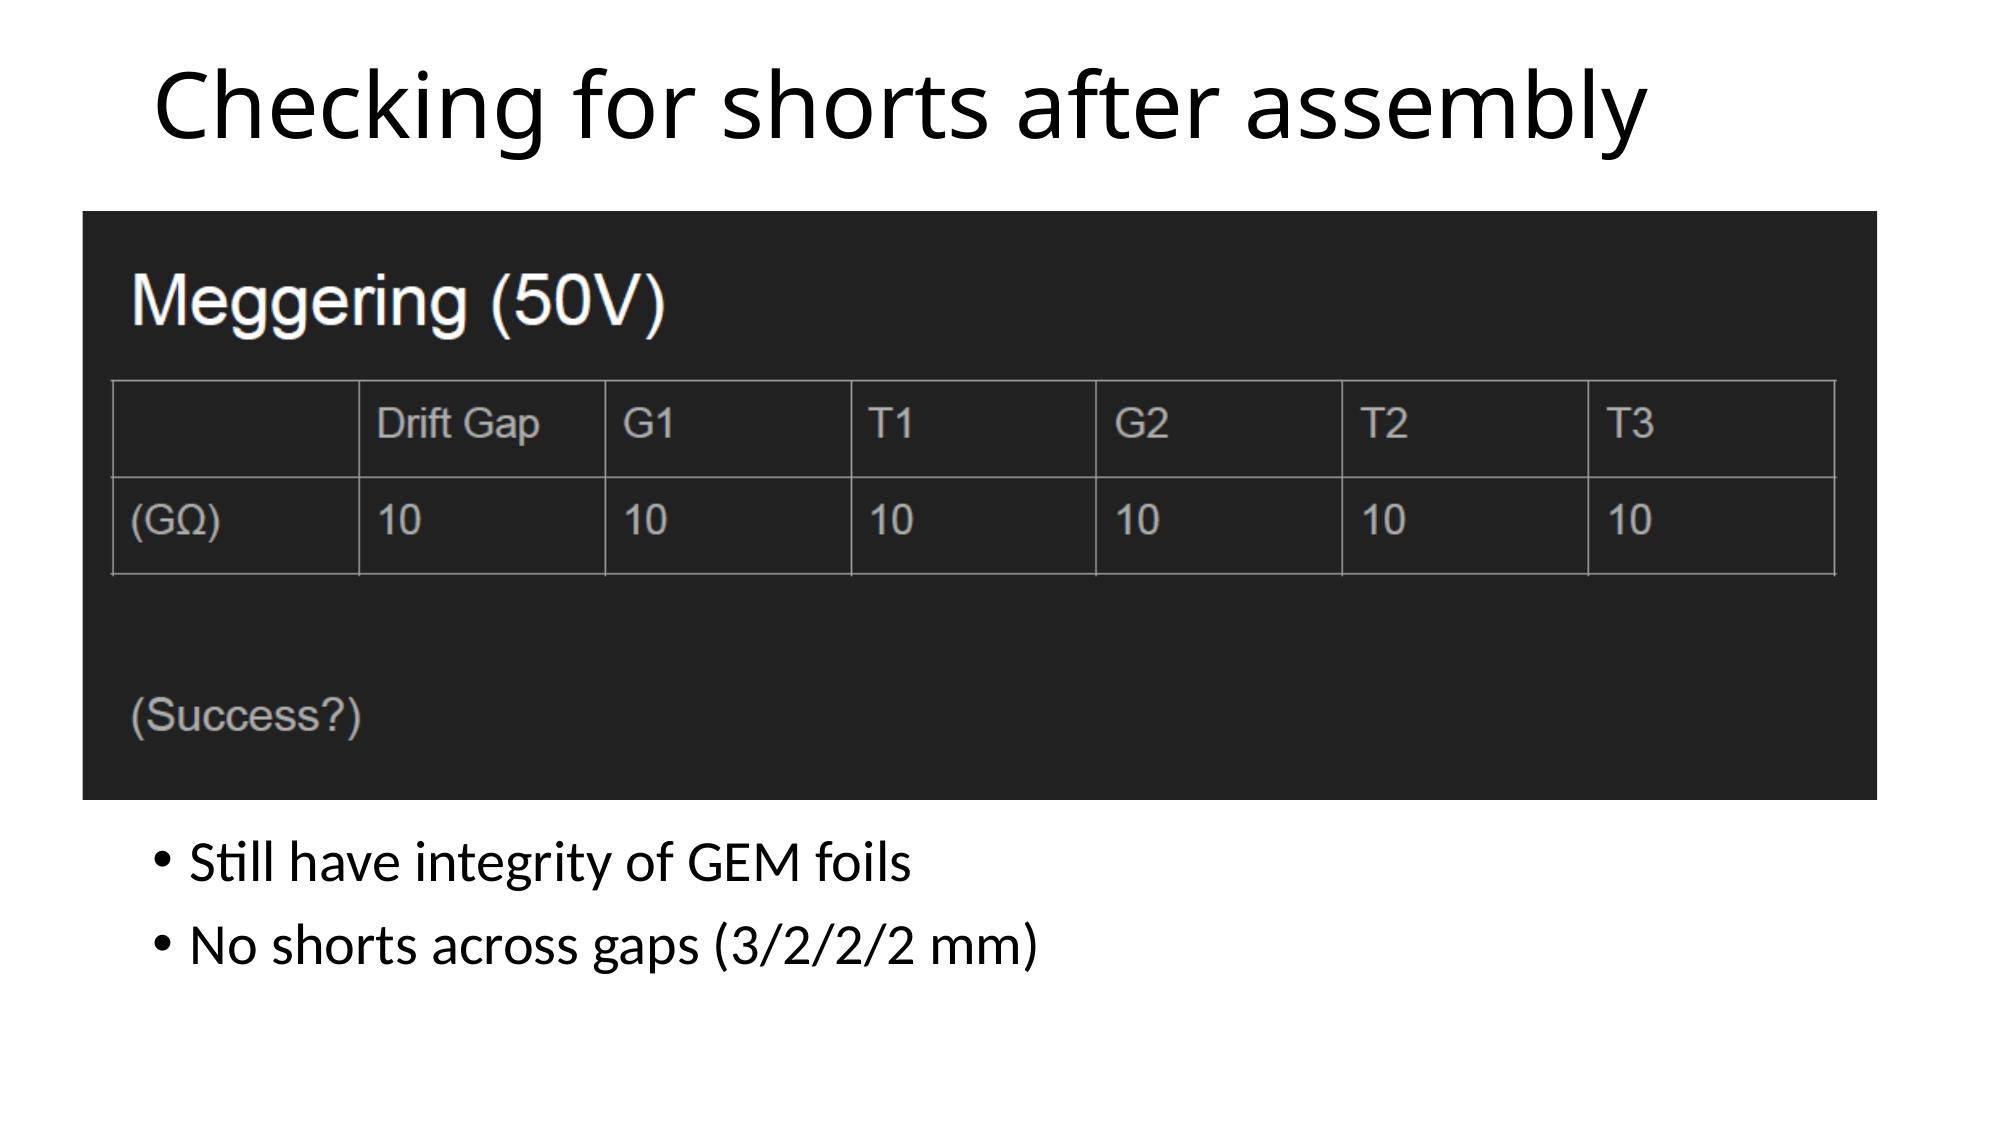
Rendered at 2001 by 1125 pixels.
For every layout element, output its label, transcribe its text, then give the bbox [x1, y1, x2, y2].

picture [82, 211, 1878, 800]
title Checking for shorts after assembly [137, 0, 1863, 211]
list Still have integrity of GEM foils No shorts across gaps (3/2/2/2 mm) [137, 823, 1863, 1109]
